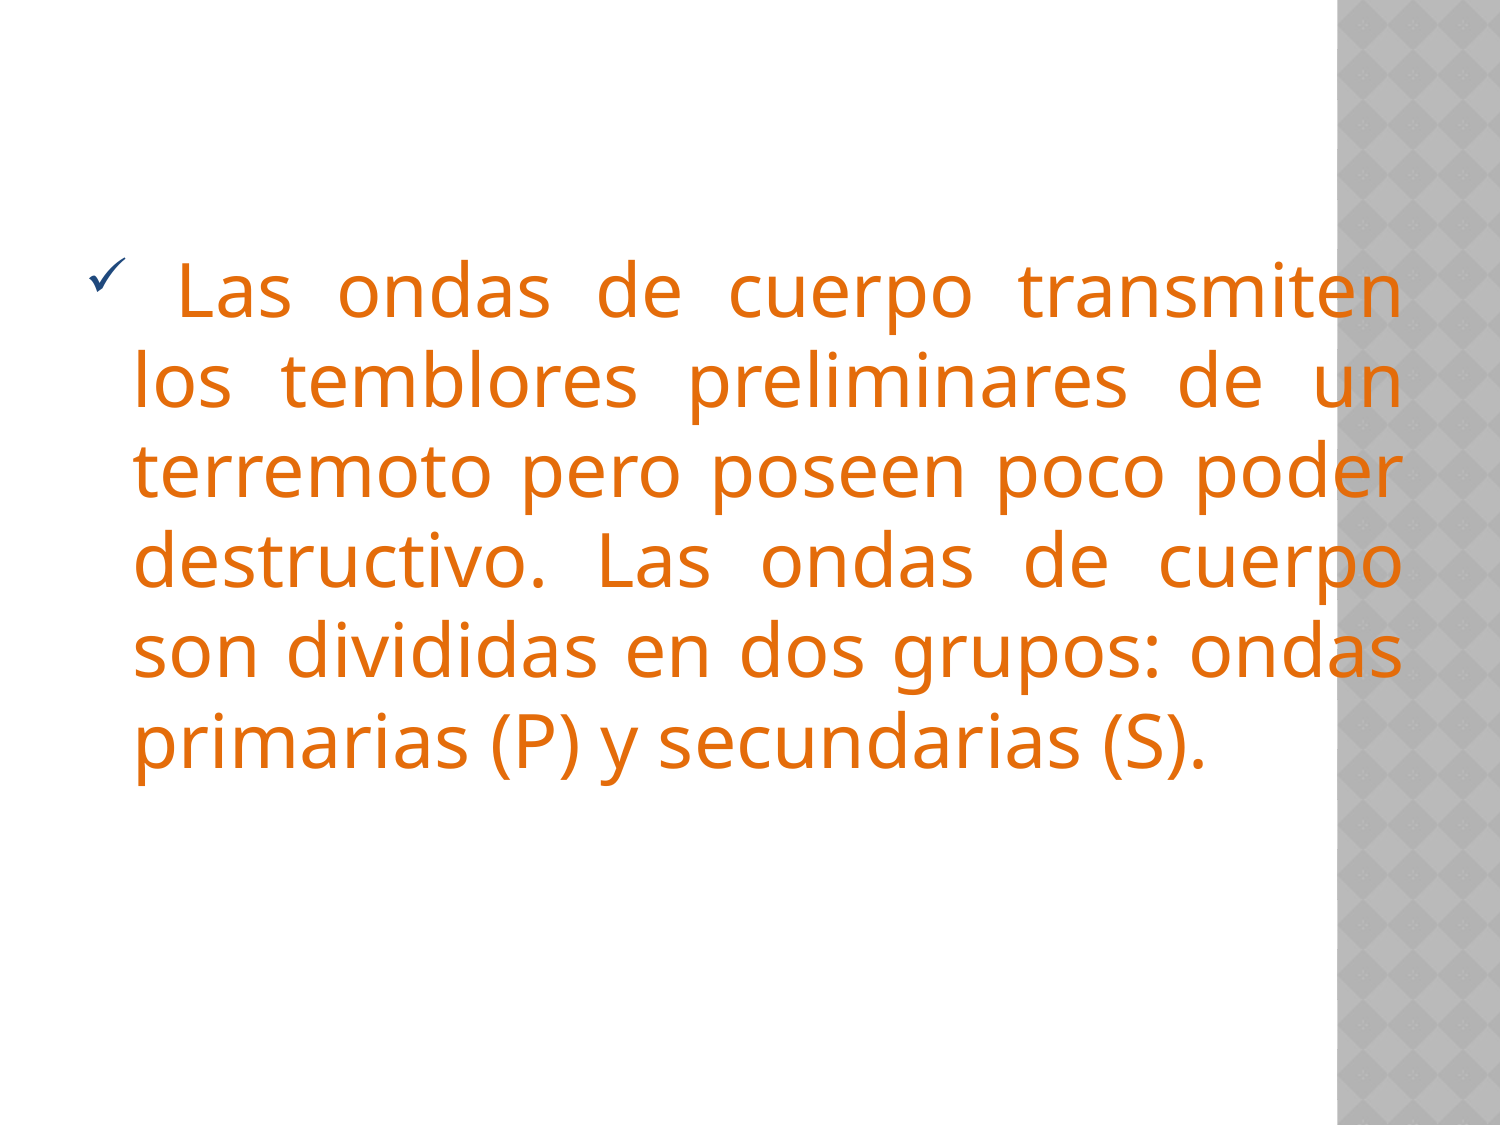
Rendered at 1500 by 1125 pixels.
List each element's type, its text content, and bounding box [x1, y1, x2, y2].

list Las ondas de cuerpo transmiten los temblores preliminares de un terremoto pero poseen poco poder destructivo. Las ondas de cuerpo son divididas en dos grupos: ondas primarias (P) y secundarias (S). [70, 234, 1421, 856]
